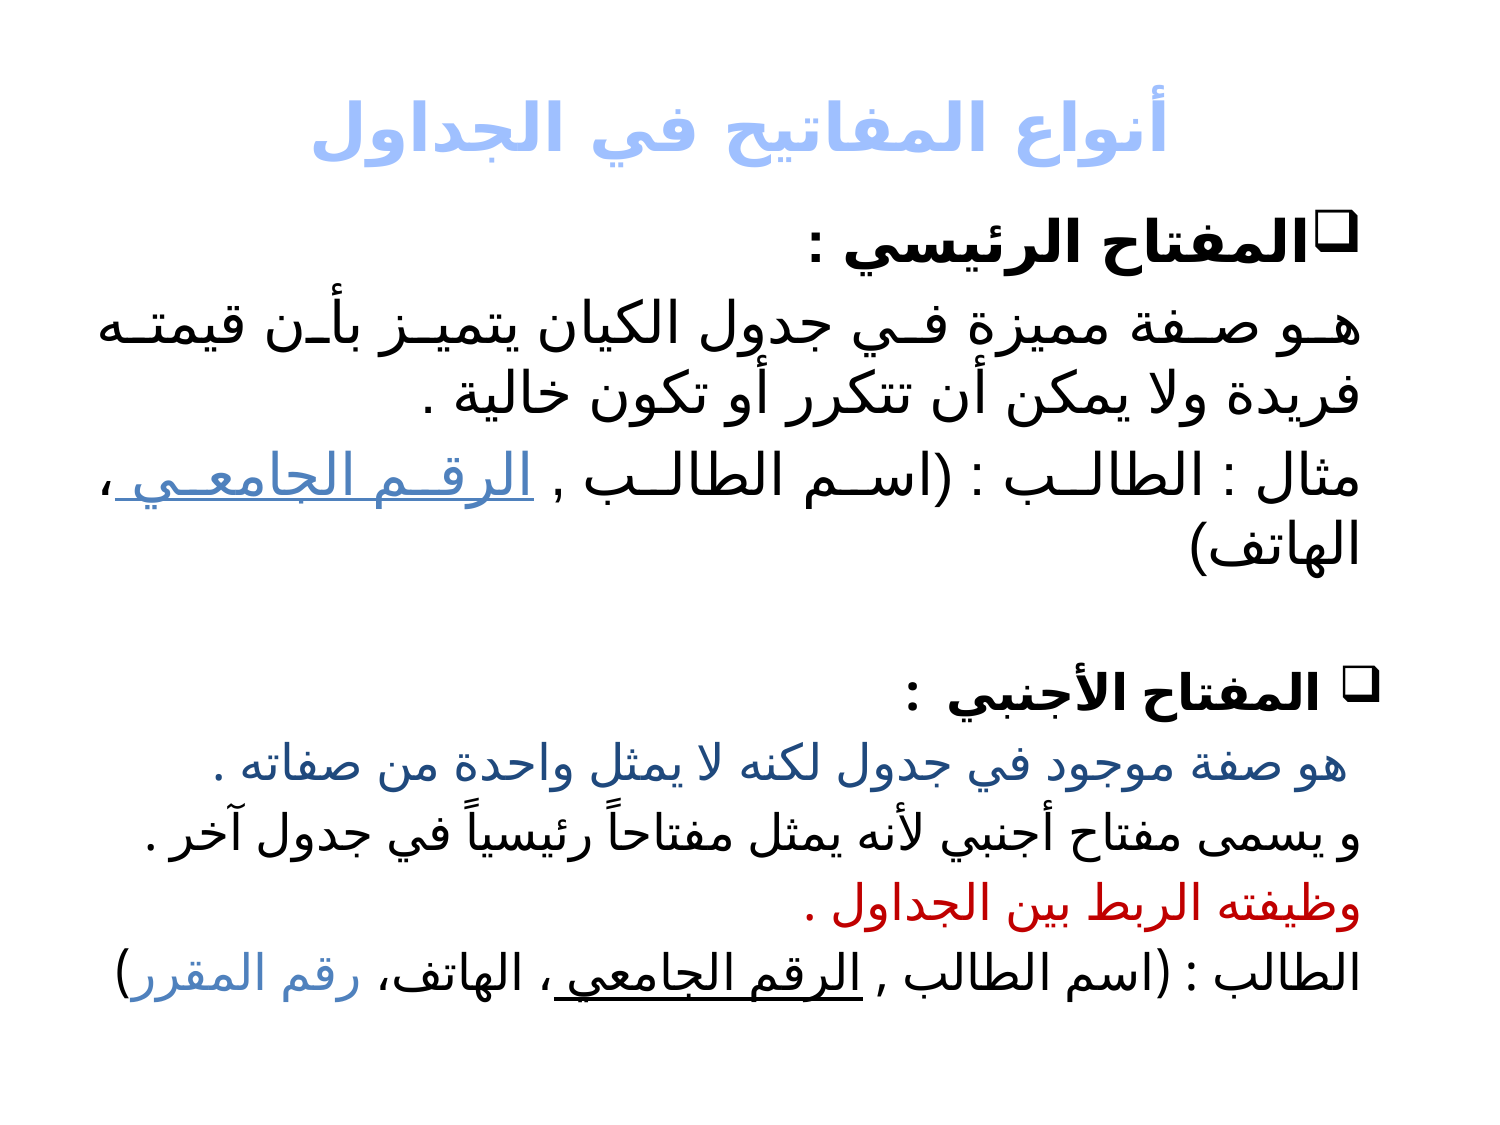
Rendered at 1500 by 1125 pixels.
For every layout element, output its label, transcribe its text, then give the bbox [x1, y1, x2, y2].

text_box المفتاح الأجنبي : ھو صفة موجود في جدول لكنه لا یمثل واحدة من صفاته . و يسمى مفتاح أجنبي لأنه یمثل مفتاحاً رئيسياً في جدول آخر . وظيفته الربط بين الجداول . الطالب : (اسم الطالب , الرقم الجامعي ، الهاتف، رقم المقرر) [70, 653, 1443, 1095]
list المفتاح الرئیسي : ھو صفة مميزة في جدول الكيان یتمیز بأن قیمته فريدة ولا يمكن أن تتكرر أو تكون خالية . مثال : الطالب : (اسم الطالب , الرقم الجامعي ، الهاتف) [81, 196, 1453, 657]
title أنواع المفاتيح في الجداول [53, 52, 1428, 173]
